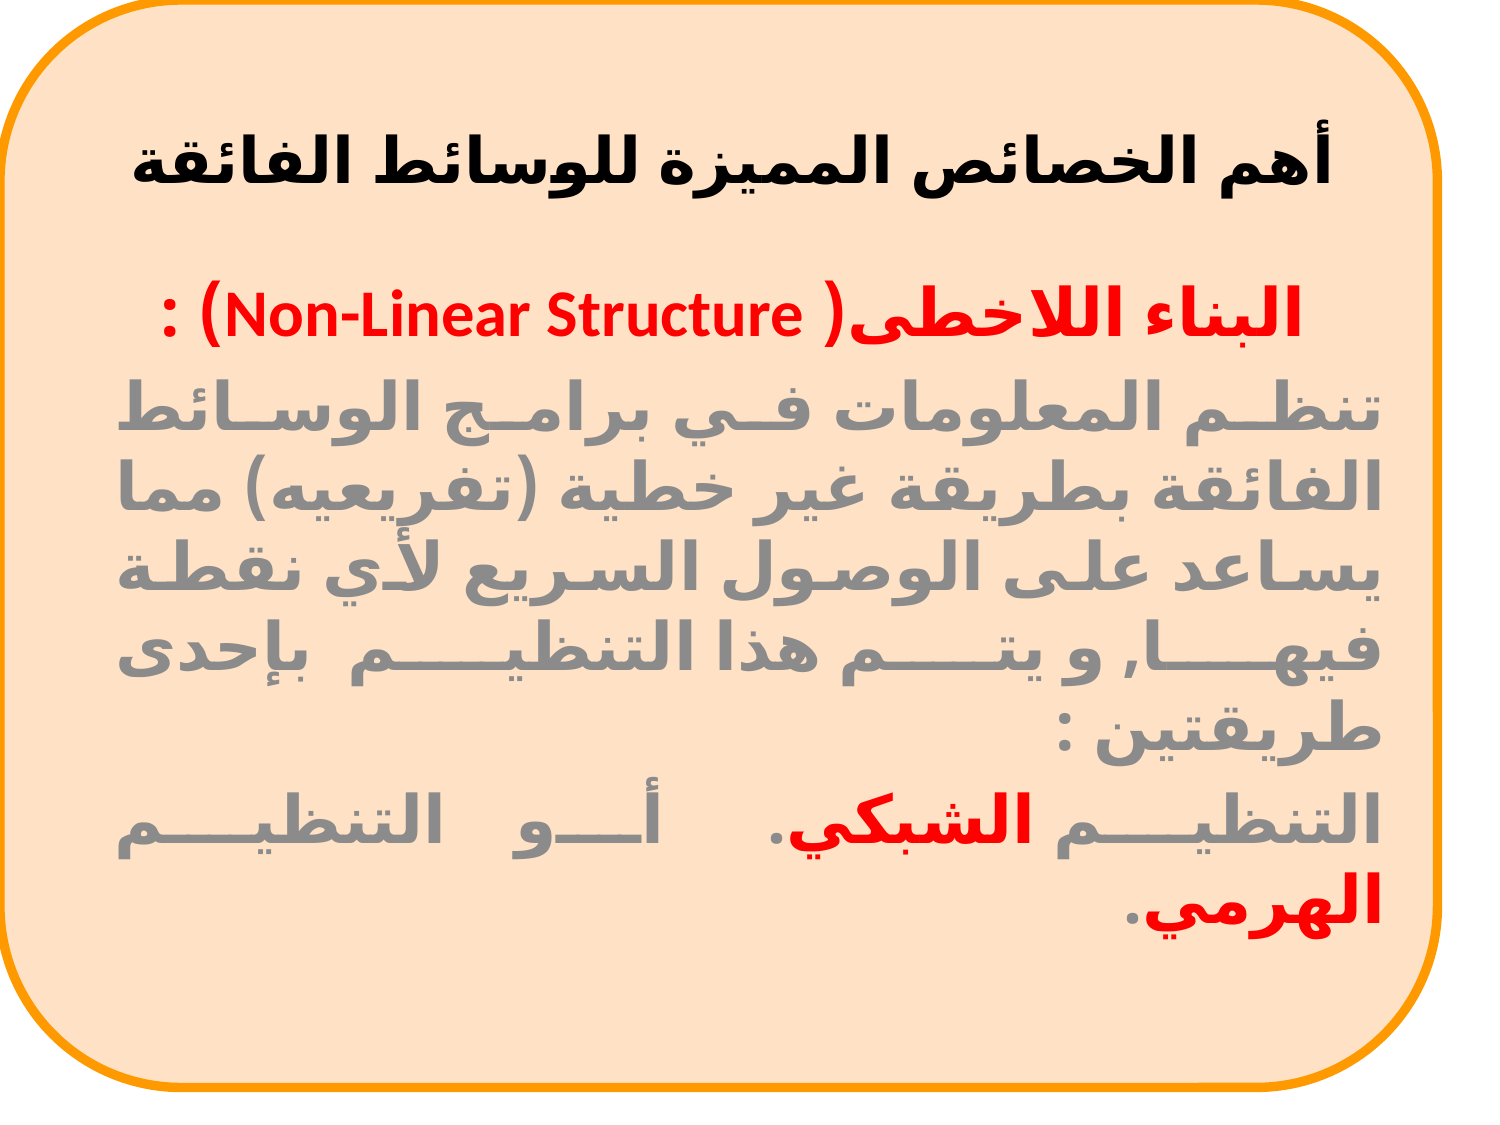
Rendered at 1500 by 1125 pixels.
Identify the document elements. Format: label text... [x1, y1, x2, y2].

text_box [0, 0, 1438, 1088]
subtitle البناء اللاخطى( Non-Linear Structure) : تنظم المعلومات في برامج الوسائط الفائقة بطريقة غير خطية (تفريعيه) مما يساعد على الوصول السريع لأي نقطة فيها, و يتم هذا التنظيم بإحدى طريقتين : التنظيم الشبكي. أو التنظيم الهرمي. [99, 262, 1400, 988]
title أهم الخصائص المميزة للوسائط الفائقة [75, 75, 1350, 241]
